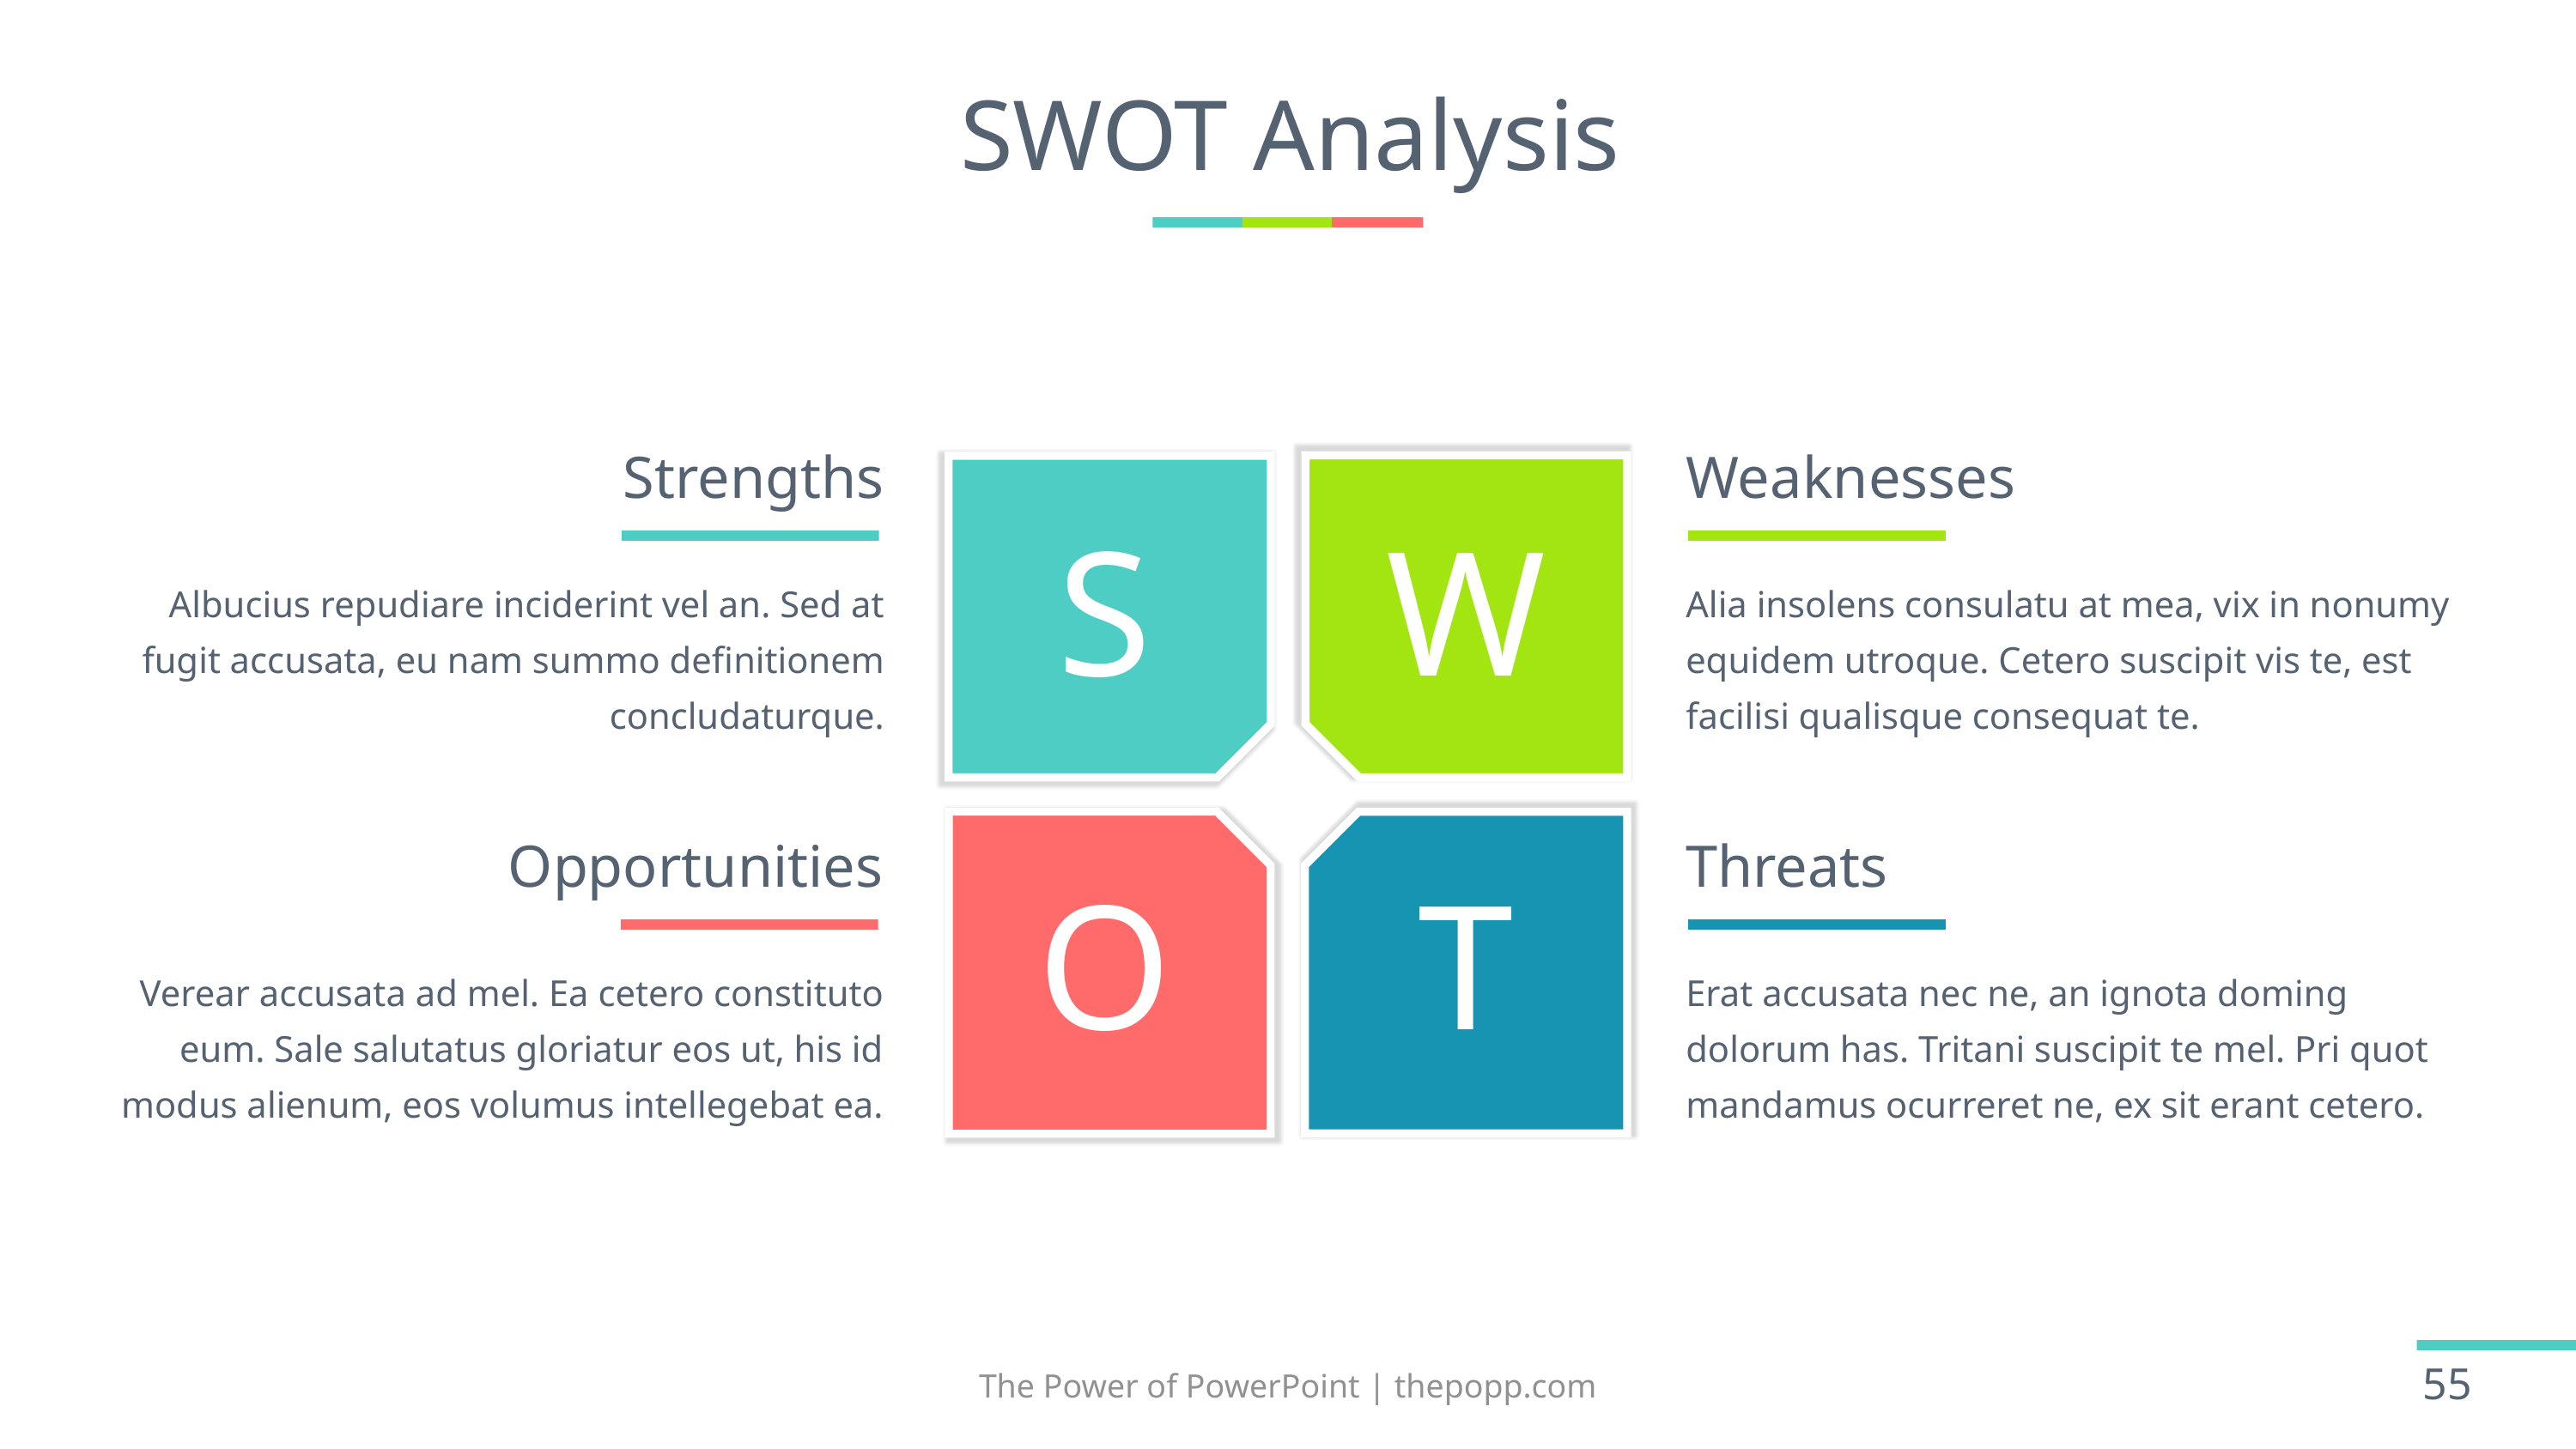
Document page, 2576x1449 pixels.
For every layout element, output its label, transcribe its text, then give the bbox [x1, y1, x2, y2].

list Verear accusata ad mel. Ea cetero constituto eum. Sale salutatus gloriatur eos ut, his id modus alienum, eos volumus intellegebat ea. [76, 950, 896, 1156]
list W [1351, 487, 1582, 728]
list Albucius repudiare inciderint vel an. Sed at fugit accusata, eu nam summo definitionem concludaturque. [76, 562, 898, 767]
list Strengths [76, 422, 898, 529]
list Opportunities [76, 811, 896, 918]
footer The Power of PowerPoint | thepopp.com [853, 1349, 1723, 1427]
list Weaknesses [1673, 422, 2494, 529]
list Erat accusata nec ne, an ignota doming dolorum has. Tritani suscipit te mel. Pri quot mandamus ocurreret ne, ex sit erant cetero. [1673, 950, 2494, 1156]
list T [1351, 840, 1582, 1081]
slide_number 55 [2409, 1351, 2576, 1421]
list S [989, 487, 1219, 728]
list O [989, 840, 1219, 1081]
title SWOT Analysis [69, 49, 2512, 230]
list Alia insolens consulatu at mea, vix in nonumy equidem utroque. Cetero suscipit vis te, est facilisi qualisque consequat te. [1673, 562, 2494, 767]
list Threats [1673, 811, 2494, 918]
